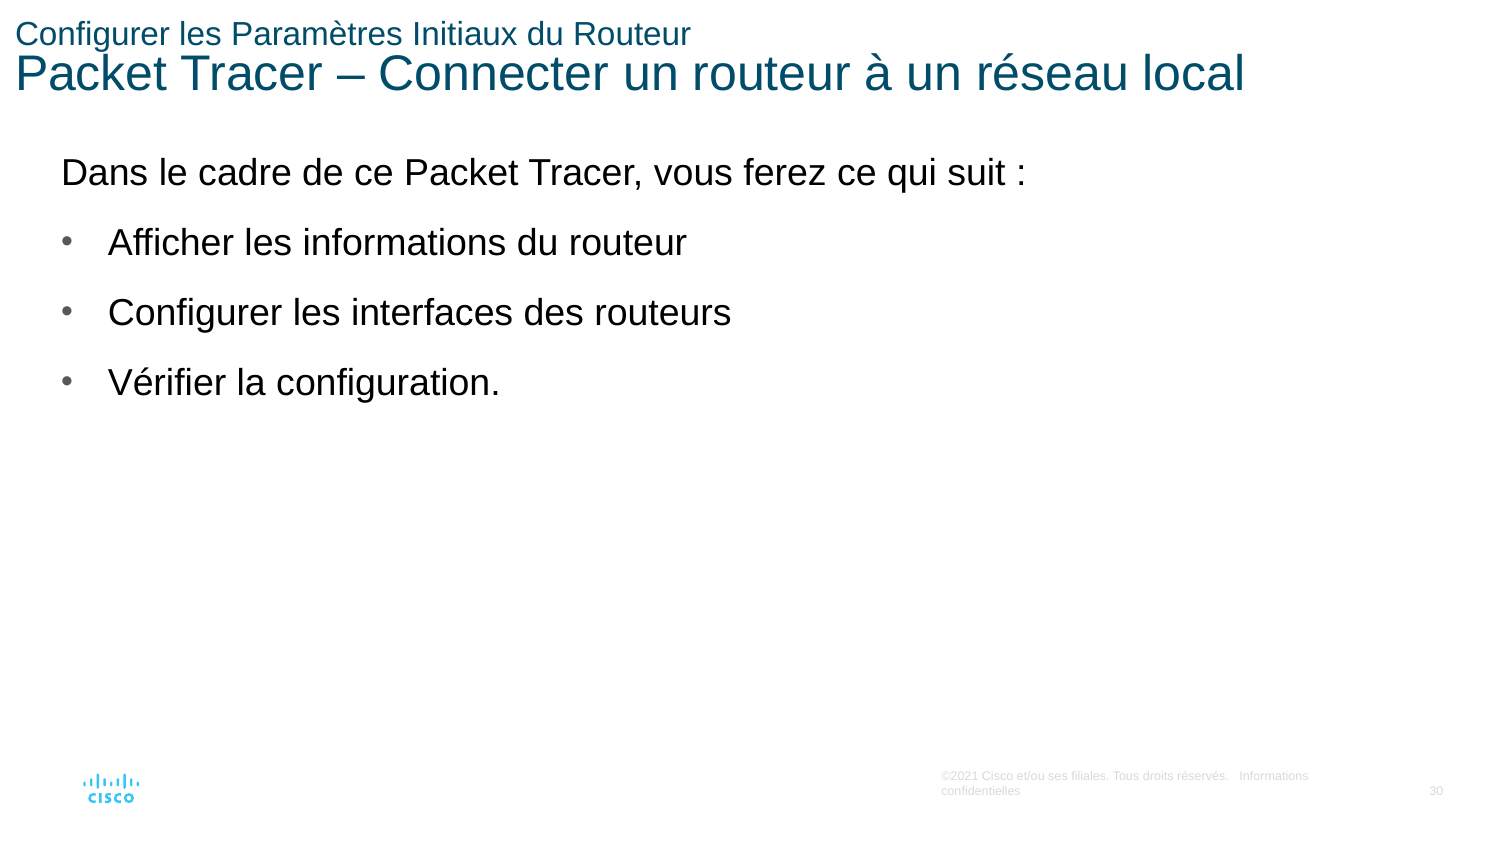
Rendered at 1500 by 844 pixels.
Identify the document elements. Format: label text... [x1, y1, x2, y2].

title Configurer les Paramètres Initiaux du Routeur Packet Tracer – Connecter un routeur à un réseau local [0, 0, 1369, 121]
list Dans le cadre de ce Packet Tracer, vous ferez ce qui suit : Afficher les informations du routeur Configurer les interfaces des routeurs Vérifier la configuration. [46, 140, 1329, 547]
